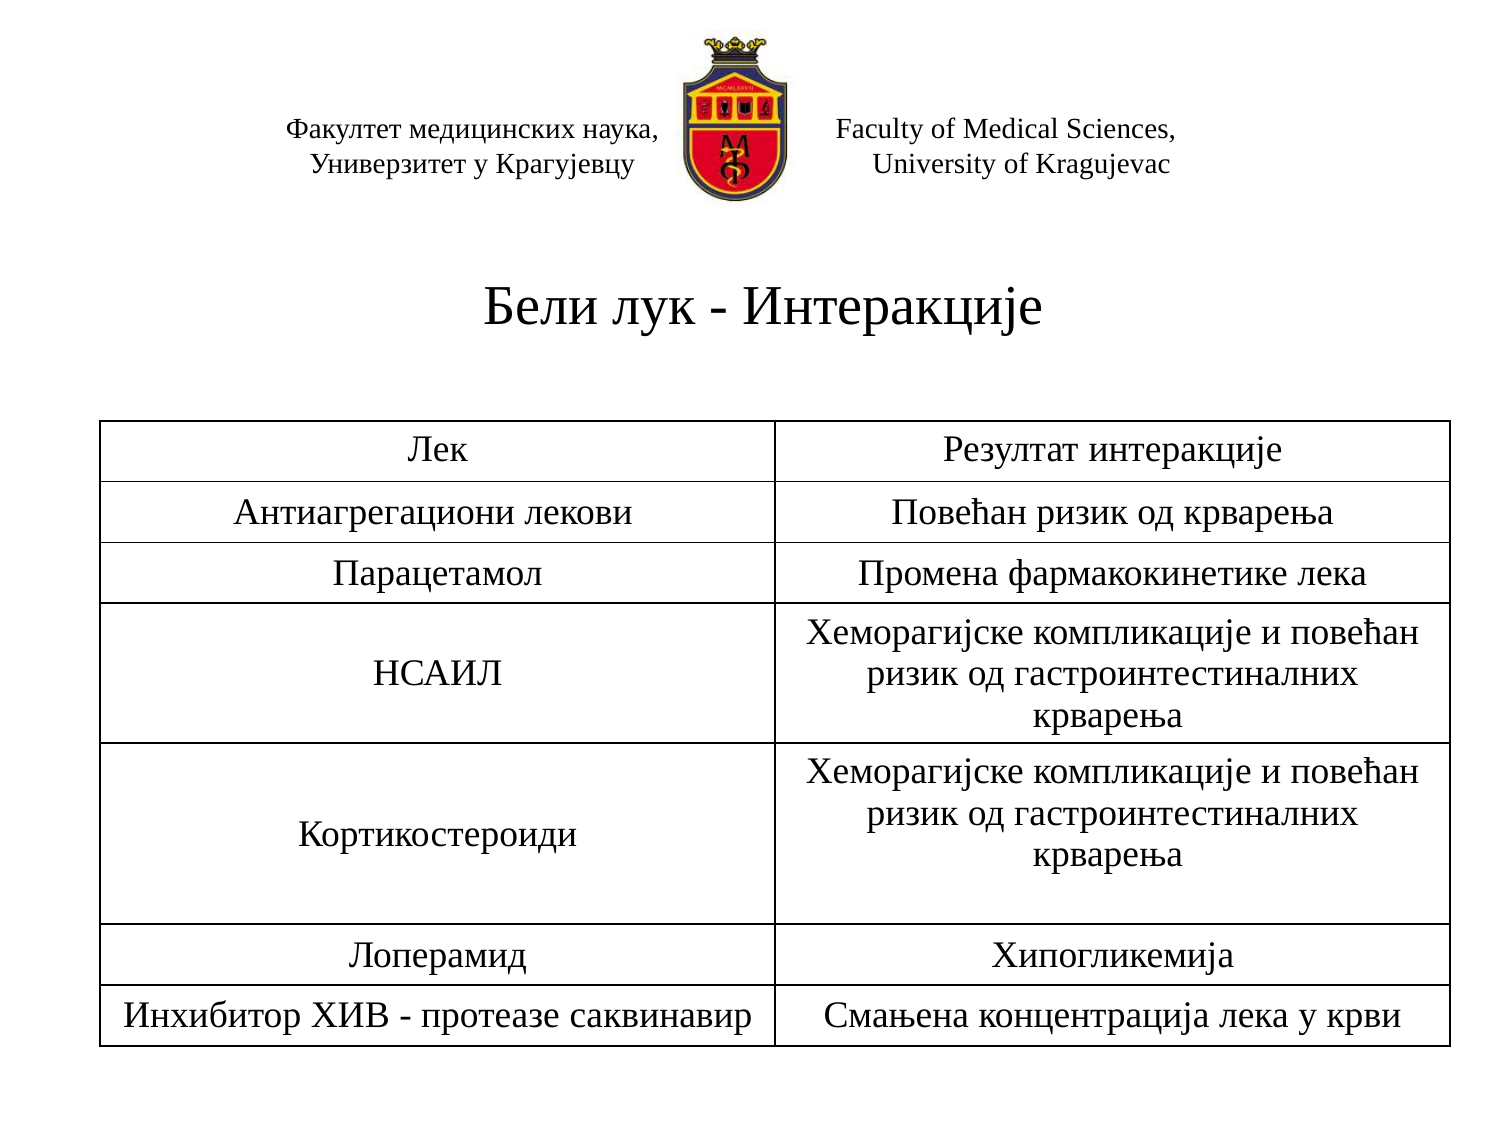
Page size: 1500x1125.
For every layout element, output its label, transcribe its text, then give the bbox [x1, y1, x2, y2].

table_cell Кортикостероиди [101, 744, 774, 923]
table_header Лек [101, 422, 774, 481]
table_cell Смањена концентрација лека у крви [776, 986, 1449, 1045]
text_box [253, 30, 1223, 209]
table_cell Хеморагијске компликације и повећан ризик од гастроинтестиналних крварења [776, 604, 1449, 742]
table_cell Парацетамол [101, 543, 774, 602]
table_cell Инхибитор ХИВ - протеазе саквинавир [101, 986, 774, 1045]
table_cell НСАИЛ [101, 604, 774, 742]
table_cell Повећан ризик од крварења [776, 482, 1449, 542]
title Бели лук - Интеракције [88, 208, 1439, 396]
table_cell Промена фармакокинетике лека [776, 543, 1449, 602]
table_cell Хеморагијске компликације и повећан ризик од гастроинтестиналних крварења [776, 744, 1449, 923]
table_cell Антиагрегациони лекови [101, 482, 774, 542]
table_cell Лоперамид [101, 925, 774, 984]
table_header Резултат интеракције [776, 422, 1449, 481]
table_cell Хипогликемија [776, 925, 1449, 984]
